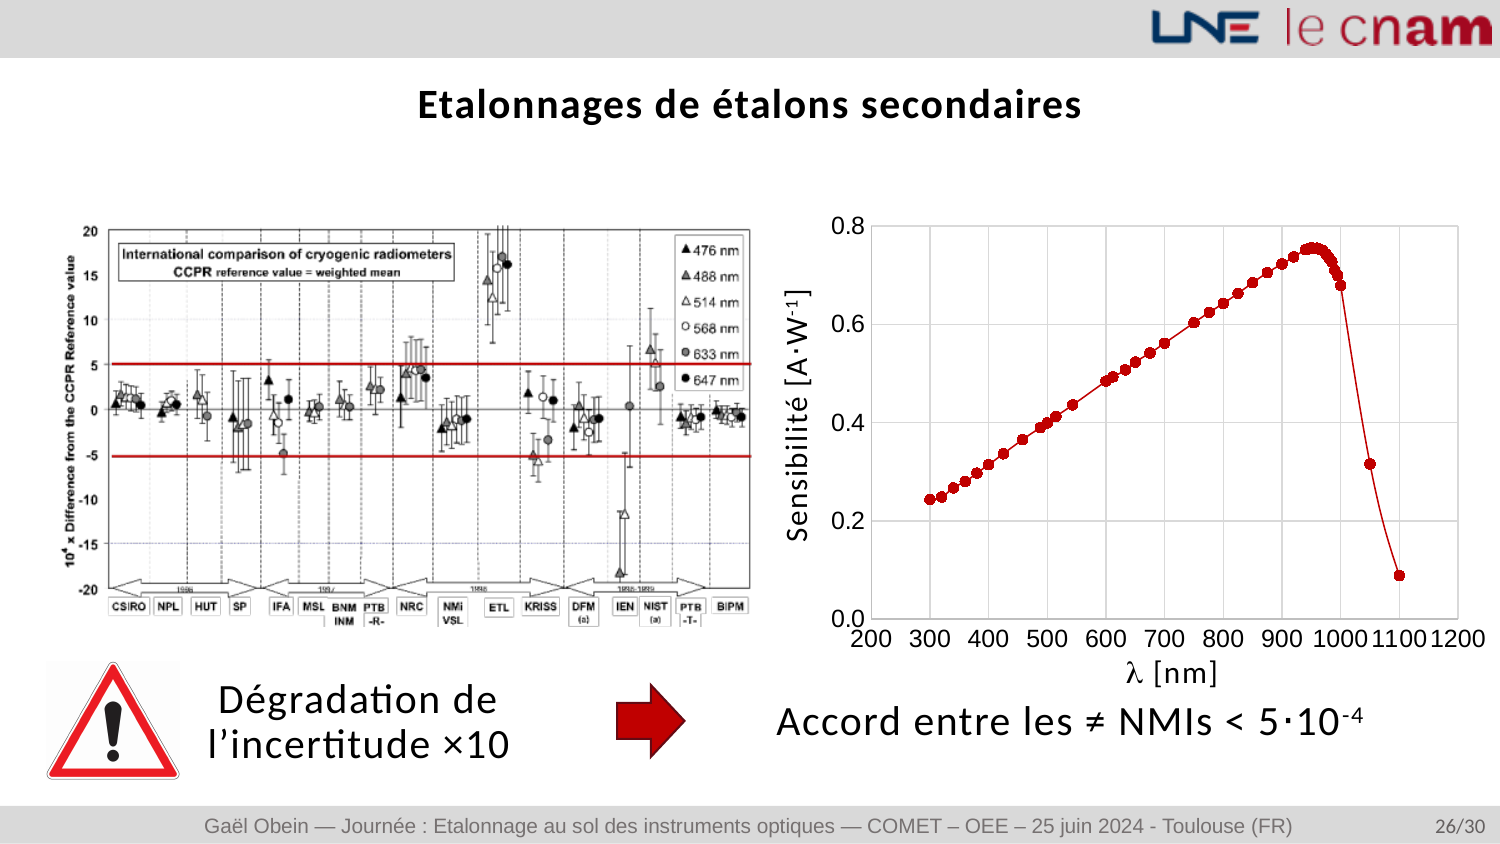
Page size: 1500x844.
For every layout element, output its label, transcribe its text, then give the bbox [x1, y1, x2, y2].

picture [46, 661, 180, 780]
text_box Sensibilité [A⋅W-1] [749, 146, 844, 675]
chart [817, 203, 1500, 661]
text_box Accord entre les ≠ NMIs < 5⋅10-4 [739, 675, 1401, 770]
picture [1287, 8, 1492, 46]
text_box Etalonnages de étalons secondaires [35, 58, 1465, 153]
text_box Dégradation de l’incertitude ×10 [180, 675, 593, 770]
picture [1150, 8, 1276, 46]
text_box [616, 682, 686, 760]
picture [53, 203, 759, 627]
text_box l [nm] [902, 661, 1442, 721]
